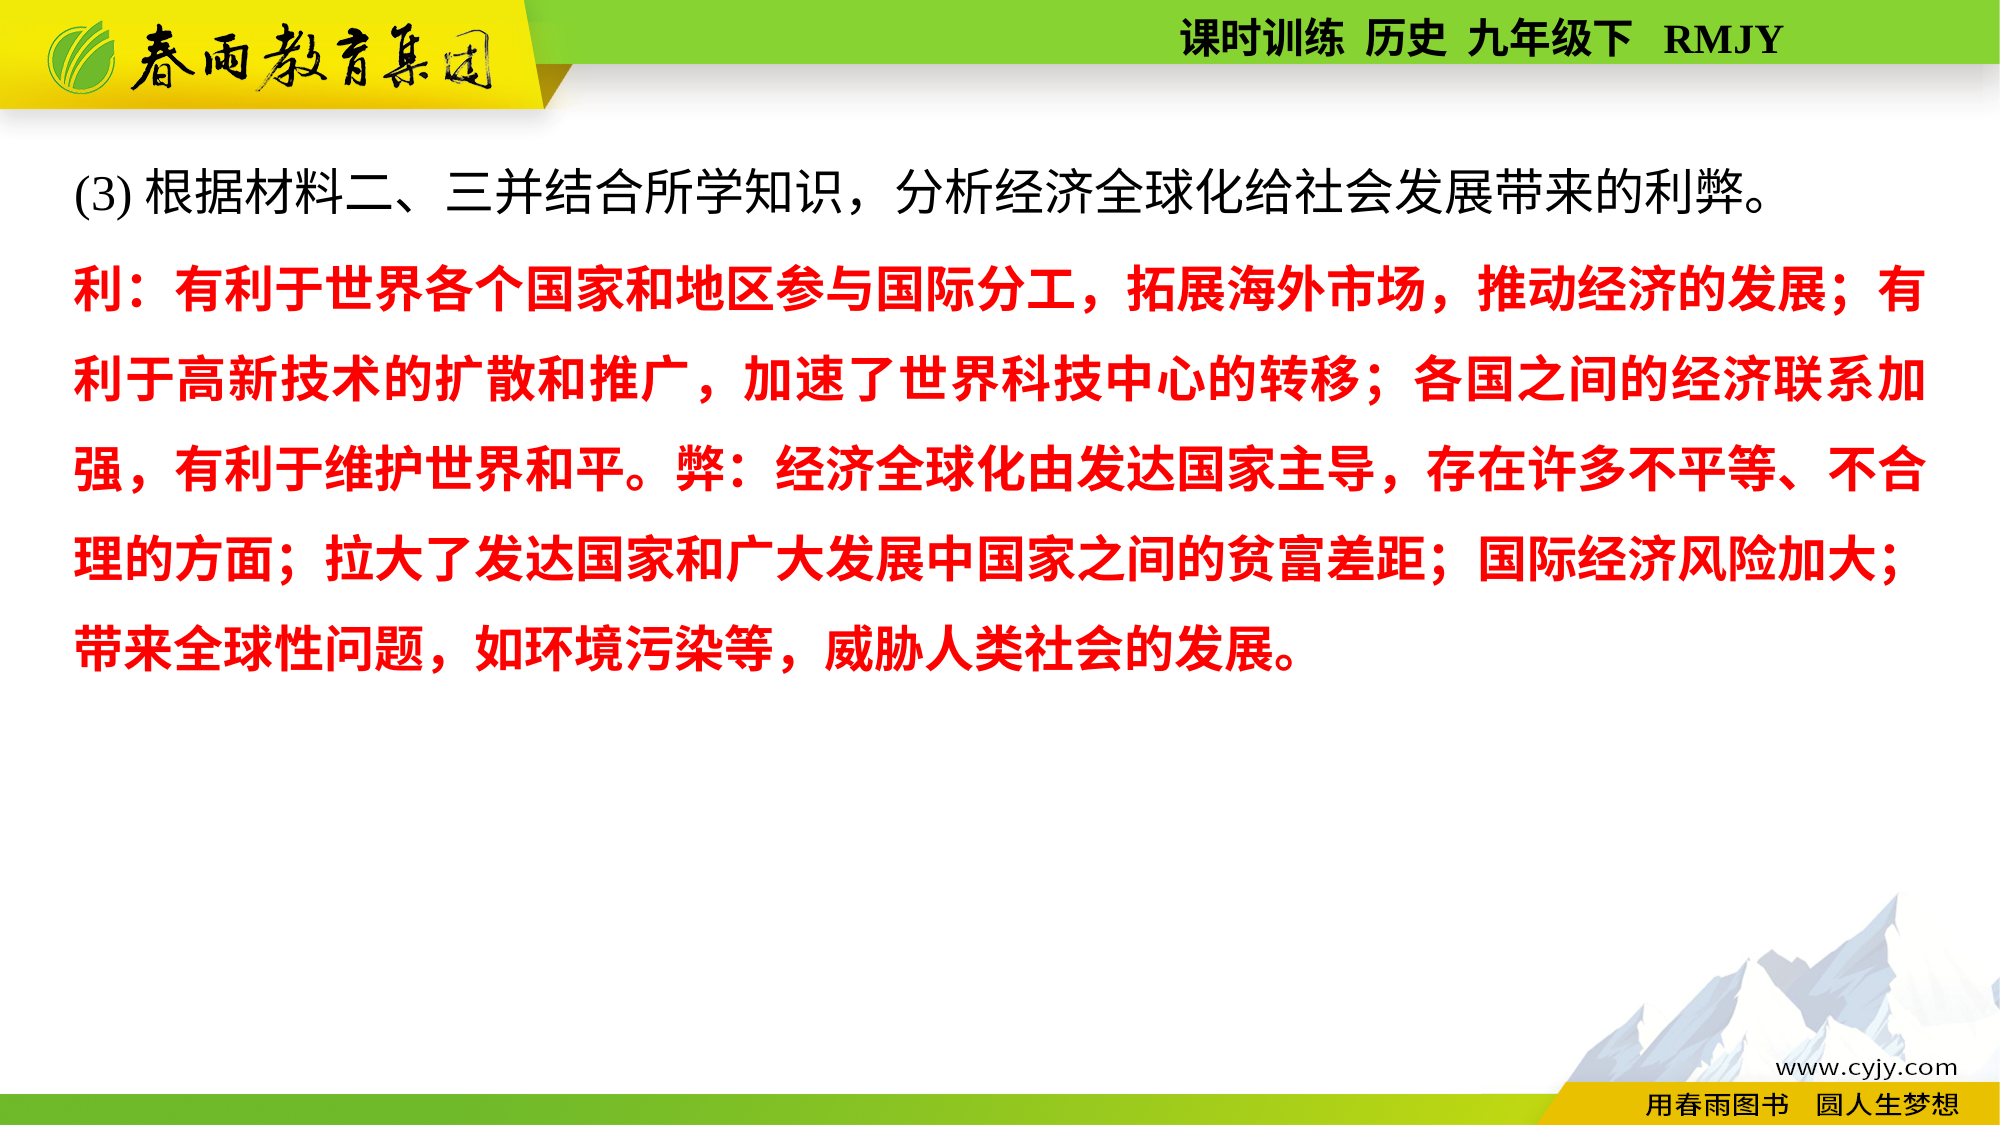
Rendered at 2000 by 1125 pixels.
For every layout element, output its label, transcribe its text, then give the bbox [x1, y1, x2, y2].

picture [0, 0, 2000, 1125]
list (3)根据材料二、三并结合所学知识，分析经济全球化给社会发展带来的利弊。 [59, 122, 1944, 217]
text_box 利：有利于世界各个国家和地区参与国际分工，拓展海外市场，推动经济的发展；有利于高新技术的扩散和推广，加速了世界科技中心的转移；各国之间的经济联系加强，有利于维护世界和平。弊：经济全球化由发达国家主导，存在许多不平等、不合理的方面；拉大了发达国家和广大发展中国家之间的贫富差距；国际经济风险加大；带来全球性问题，如环境污染等，威胁人类社会的发展。 [59, 219, 1944, 685]
